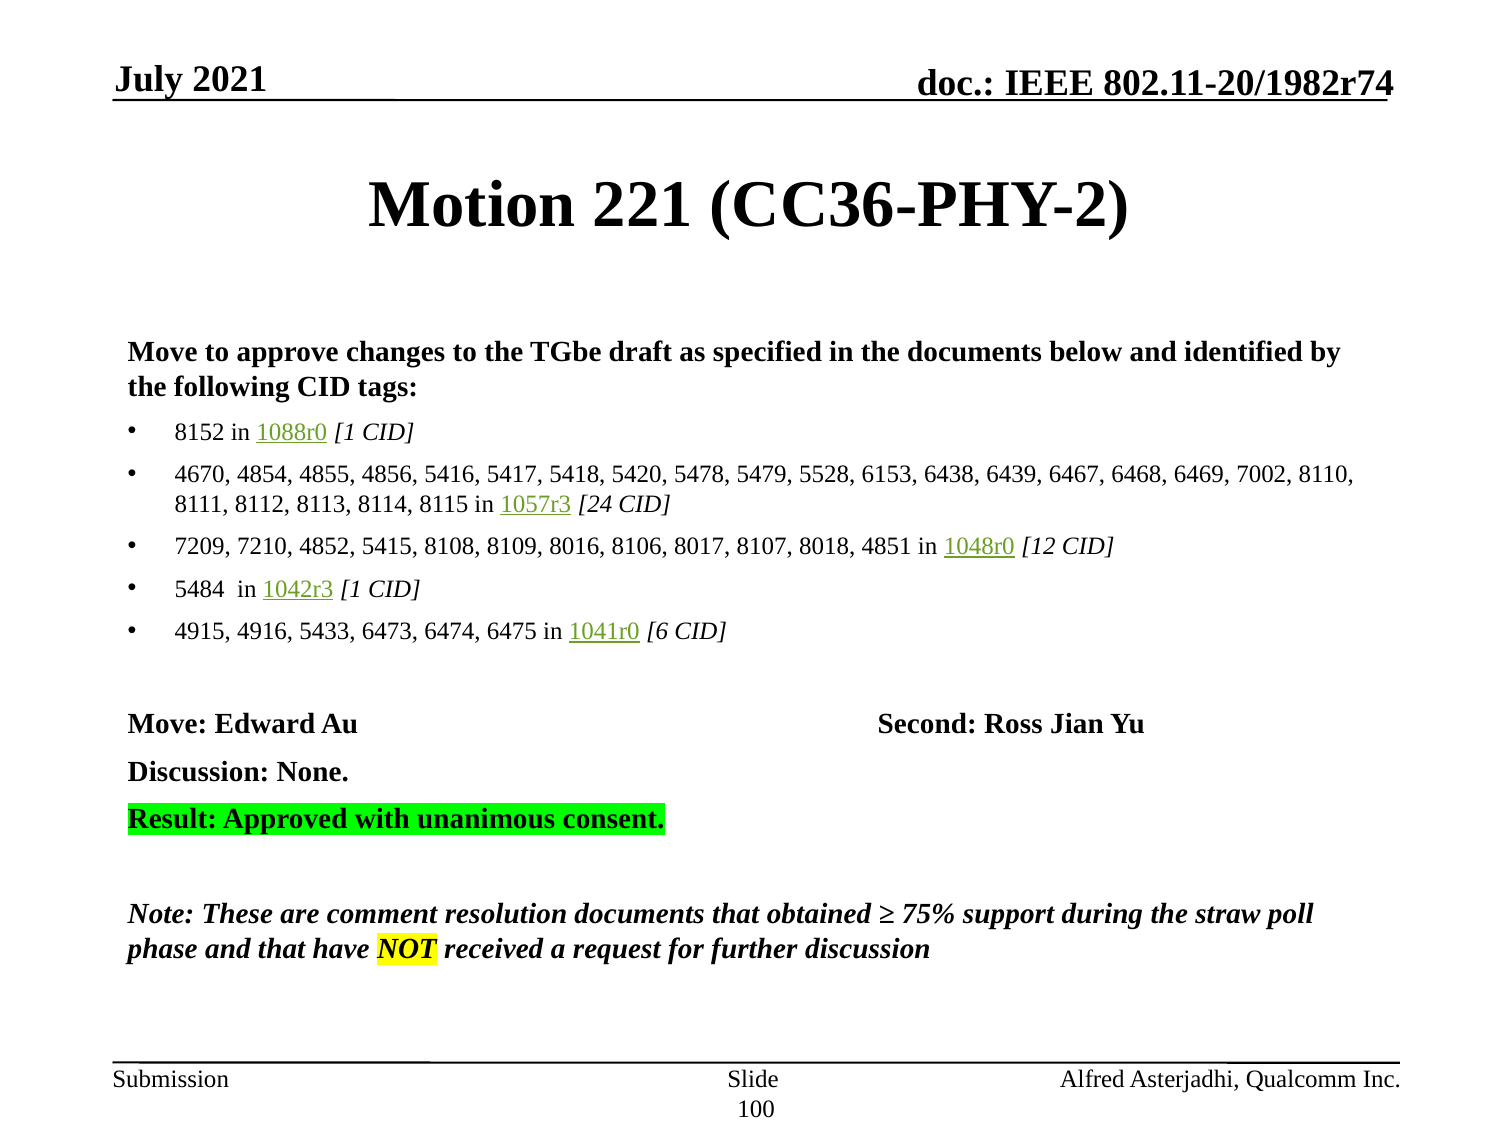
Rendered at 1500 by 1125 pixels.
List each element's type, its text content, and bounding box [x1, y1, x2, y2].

list Move to approve changes to the TGbe draft as specified in the documents below and identified by the following CID tags: 8152 in 1088r0 [1 CID] 4670, 4854, 4855, 4856, 5416, 5417, 5418, 5420, 5478, 5479, 5528, 6153, 6438, 6439, 6467, 6468, 6469, 7002, 8110, 8111, 8112, 8113, 8114, 8115 in 1057r3 [24 CID] 7209, 7210, 4852, 5415, 8108, 8109, 8016, 8106, 8017, 8107, 8018, 4851 in 1048r0 [12 CID] 5484 in 1042r3 [1 CID] 4915, 4916, 5433, 6473, 6474, 6475 in 1041r0 [6 CID] Move: Edward Au Second: Ross Jian Yu Discussion: None. Result: Approved with unanimous consent. Note: These are comment resolution documents that obtained ≥ 75% support during the straw poll phase and that have NOT received a request for further discussion [112, 324, 1388, 1063]
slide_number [114, 54, 423, 100]
title Motion 221 (CC36-PHY-2) [112, 112, 1388, 288]
footer Alfred Asterjadhi, Qualcomm Inc. [878, 1061, 1402, 1093]
slide_number Slide 100 [712, 1061, 800, 1123]
